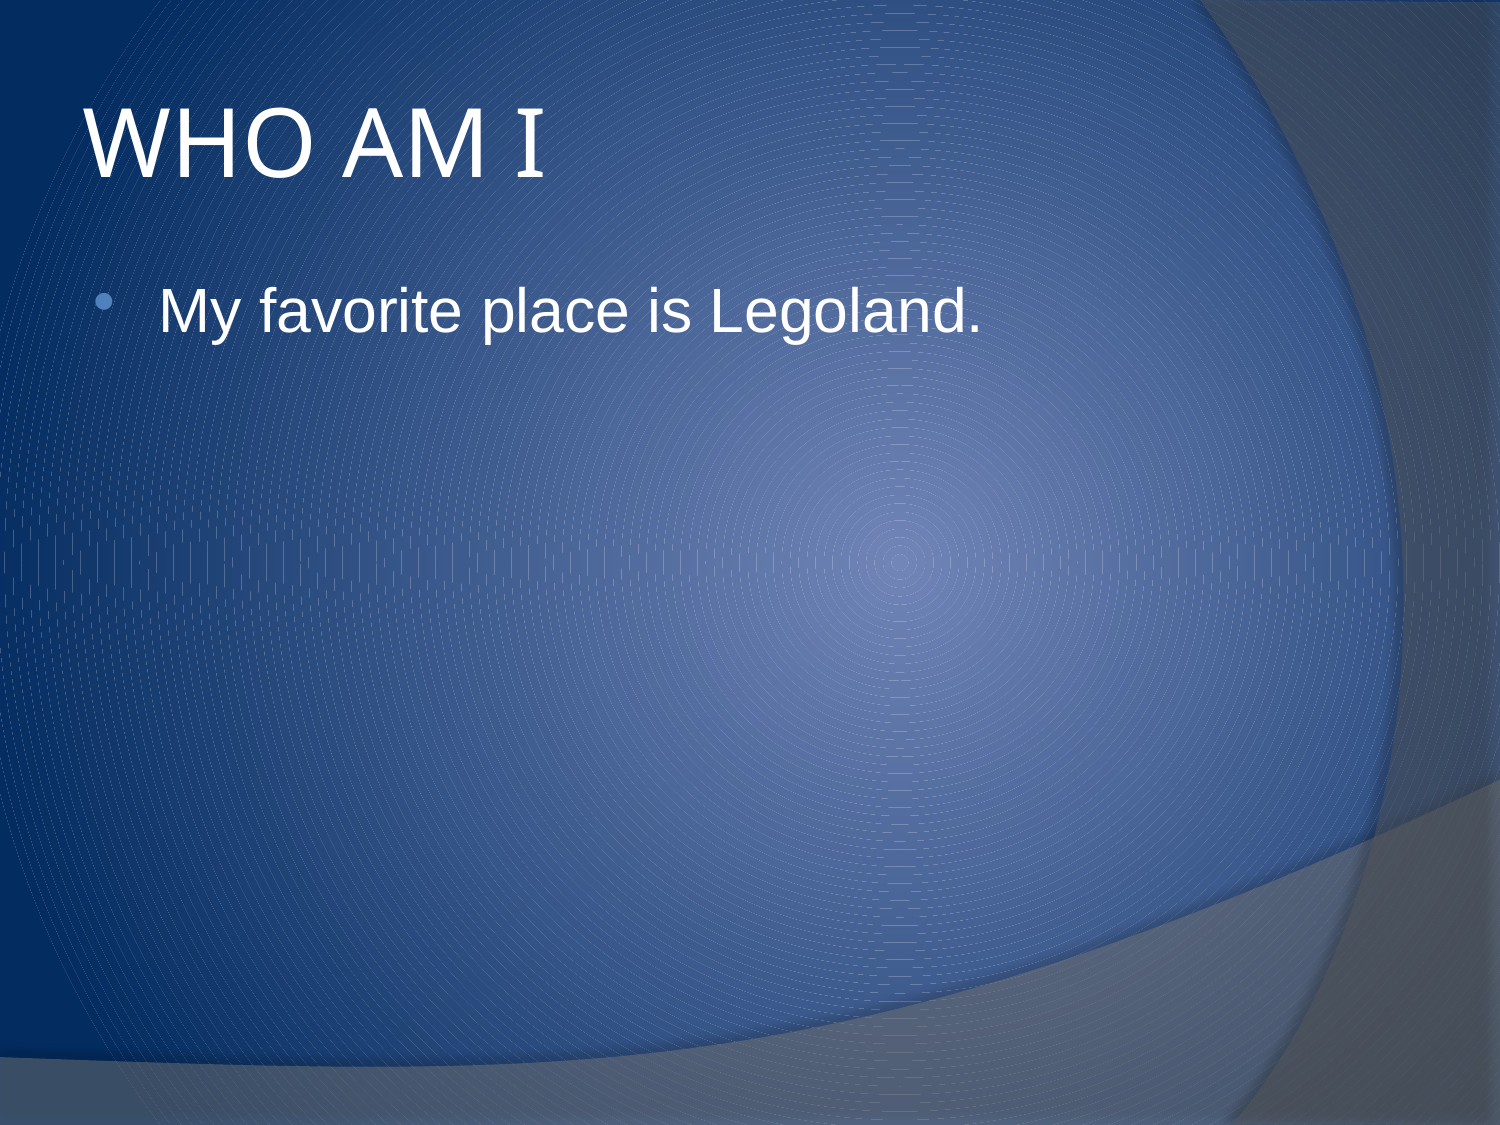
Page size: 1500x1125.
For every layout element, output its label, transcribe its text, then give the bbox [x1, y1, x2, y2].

list My favorite place is Legoland. [75, 262, 1300, 1005]
title WHO AM I [75, 45, 1300, 233]
